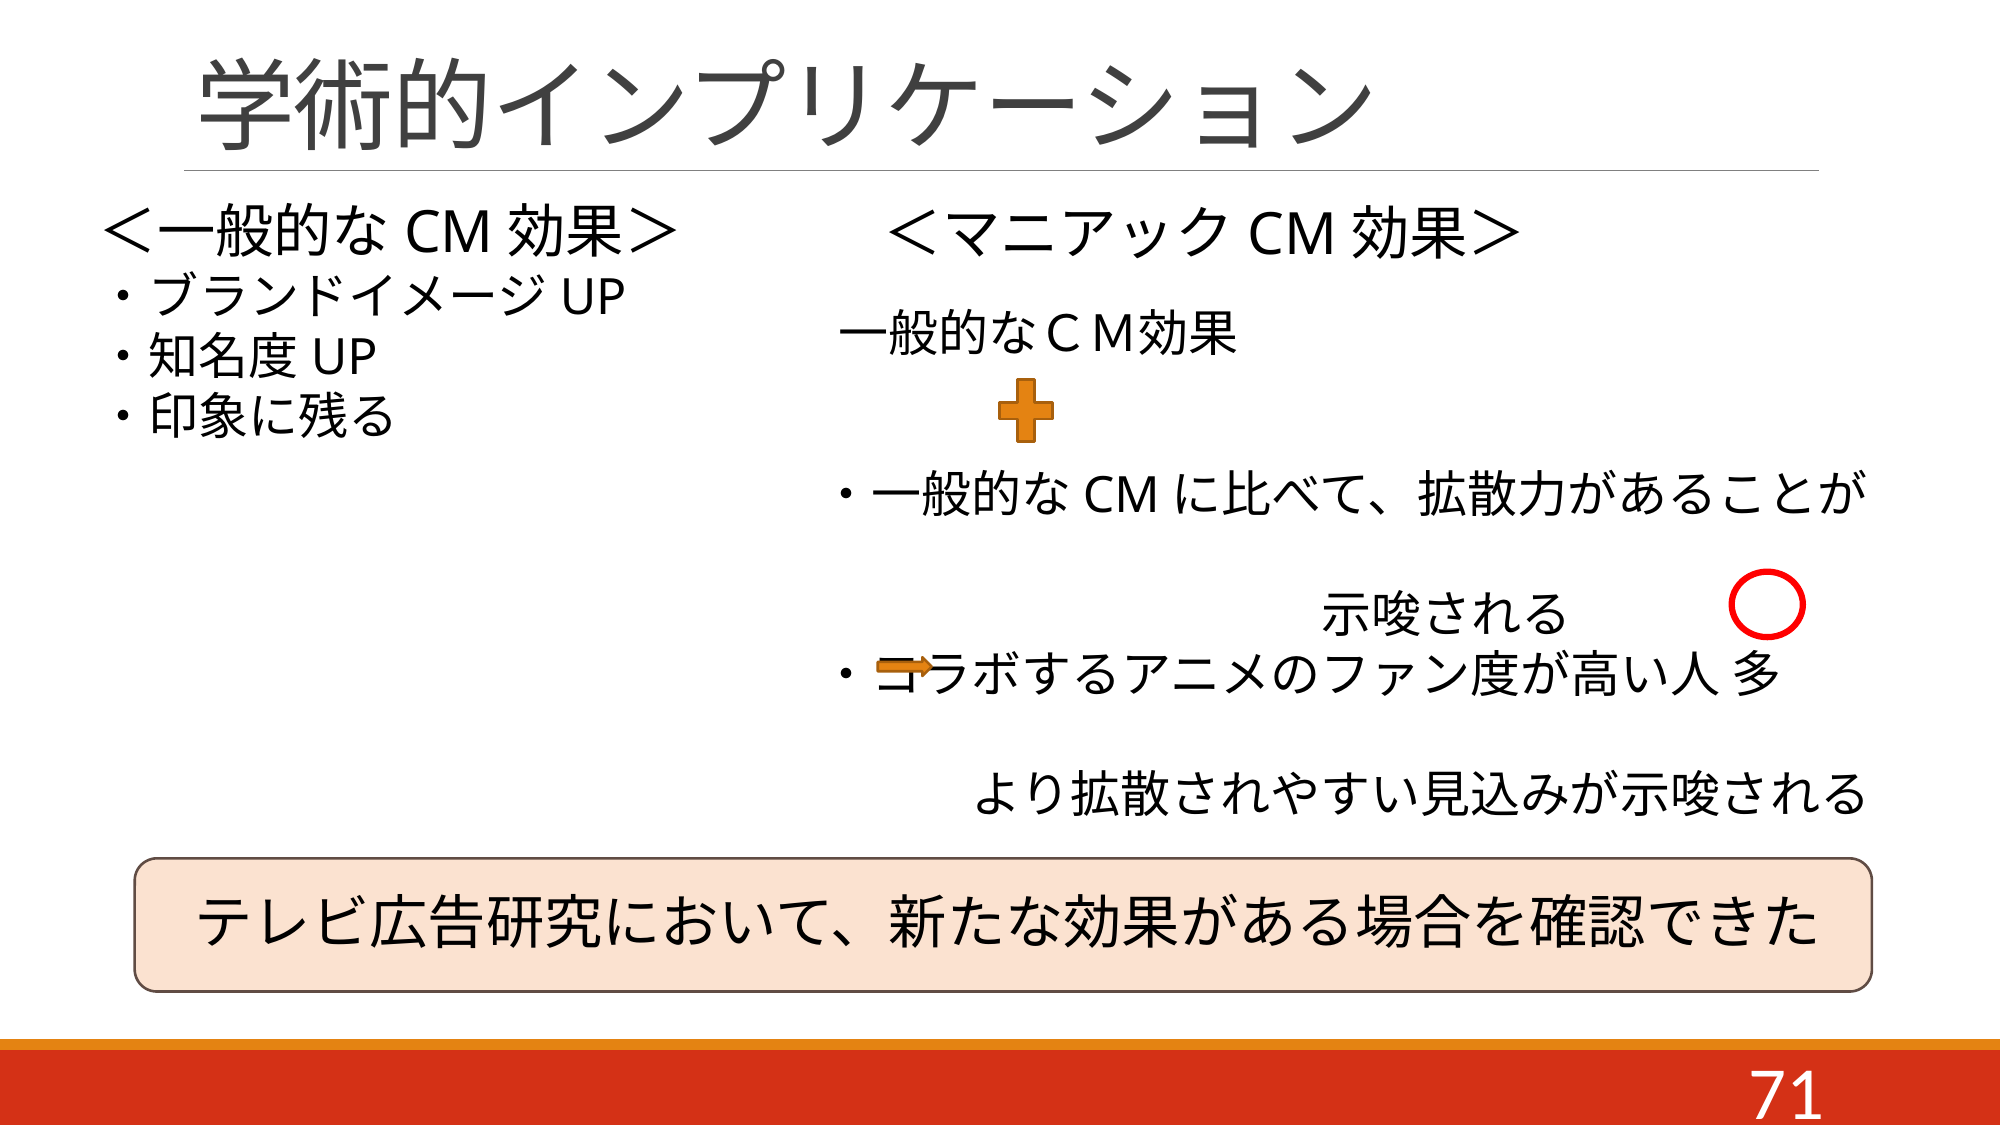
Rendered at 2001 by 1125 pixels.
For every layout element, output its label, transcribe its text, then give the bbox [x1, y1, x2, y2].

text_box [820, 402, 1898, 587]
text_box ・一般的なCMに比べて、拡散力があることが 示唆される ・コラボするアニメのファン度が高い人 多 より拡散されやすい見込みが示唆される [806, 455, 1941, 831]
text_box [1730, 587, 1805, 639]
text_box ＜マニアックCM効果＞ [869, 189, 1663, 324]
text_box ＜一般的なCM効果＞ ・ブランドイメージUP ・知名度UP ・印象に残る [84, 187, 847, 452]
text_box [998, 378, 1054, 402]
title 学術的インプリケーション [180, 28, 1830, 171]
text_box テレビ広告研究において、新たな効果がある場合を確認できた [180, 877, 1866, 963]
slide_number 71 [1624, 1059, 1840, 1120]
text_box [876, 656, 933, 678]
text_box 一般的なＣＭ効果 [823, 294, 1261, 370]
text_box [134, 858, 1872, 992]
